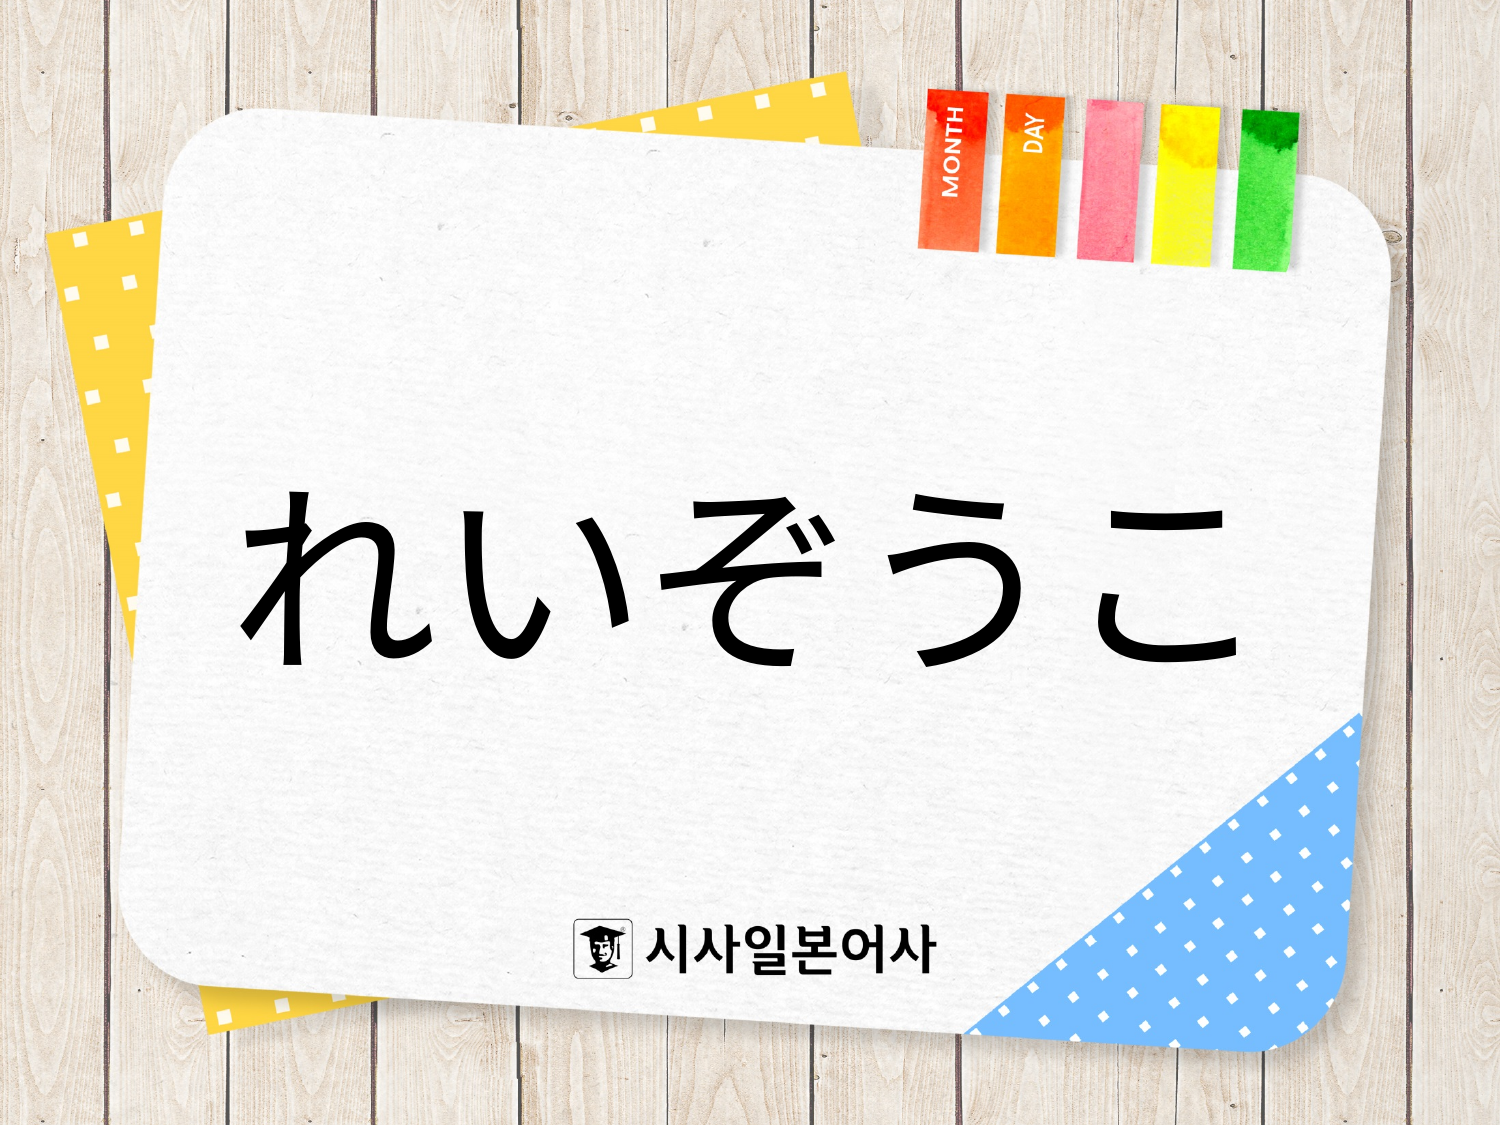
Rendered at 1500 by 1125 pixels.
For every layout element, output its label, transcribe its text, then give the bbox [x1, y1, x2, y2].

picture [0, 0, 1500, 1125]
title れいぞうこ [75, 338, 1425, 811]
